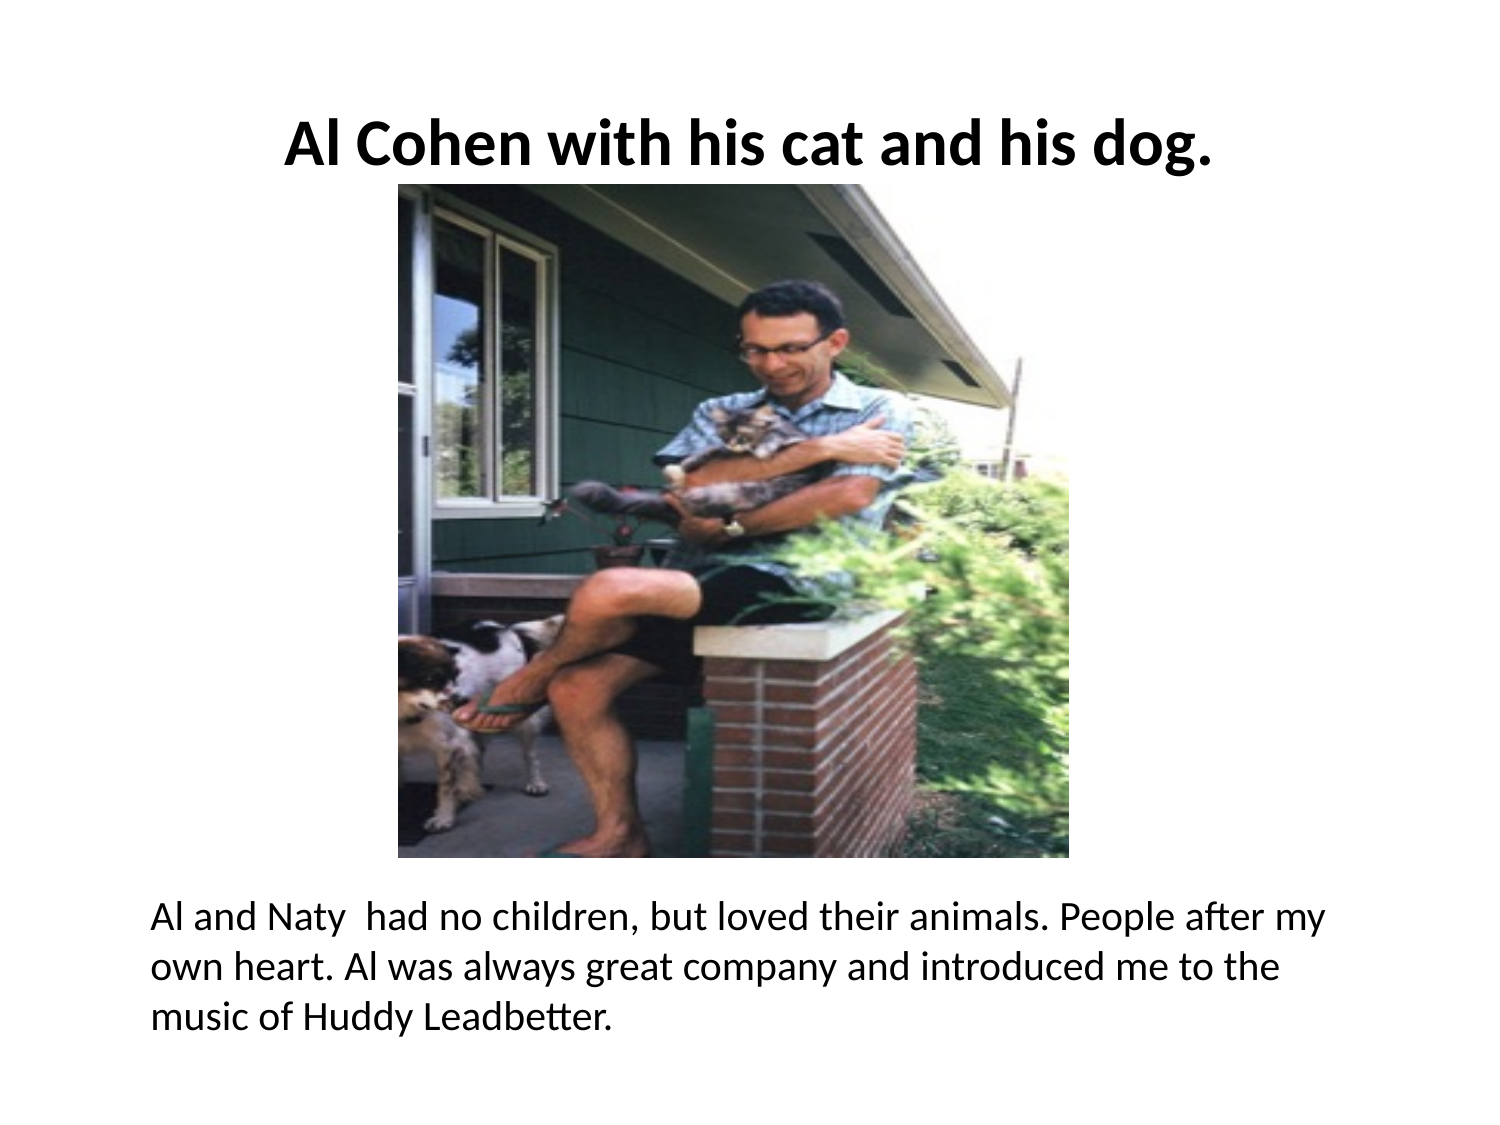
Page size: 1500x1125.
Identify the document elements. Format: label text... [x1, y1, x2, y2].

title Al Cohen with his cat and his dog. [75, 45, 1425, 233]
picture [398, 184, 1070, 858]
text_box Al and Naty had no children, but loved their animals. People after my own heart. Al was always great company and introduced me to the music of Huddy Leadbetter. [135, 881, 1365, 1092]
